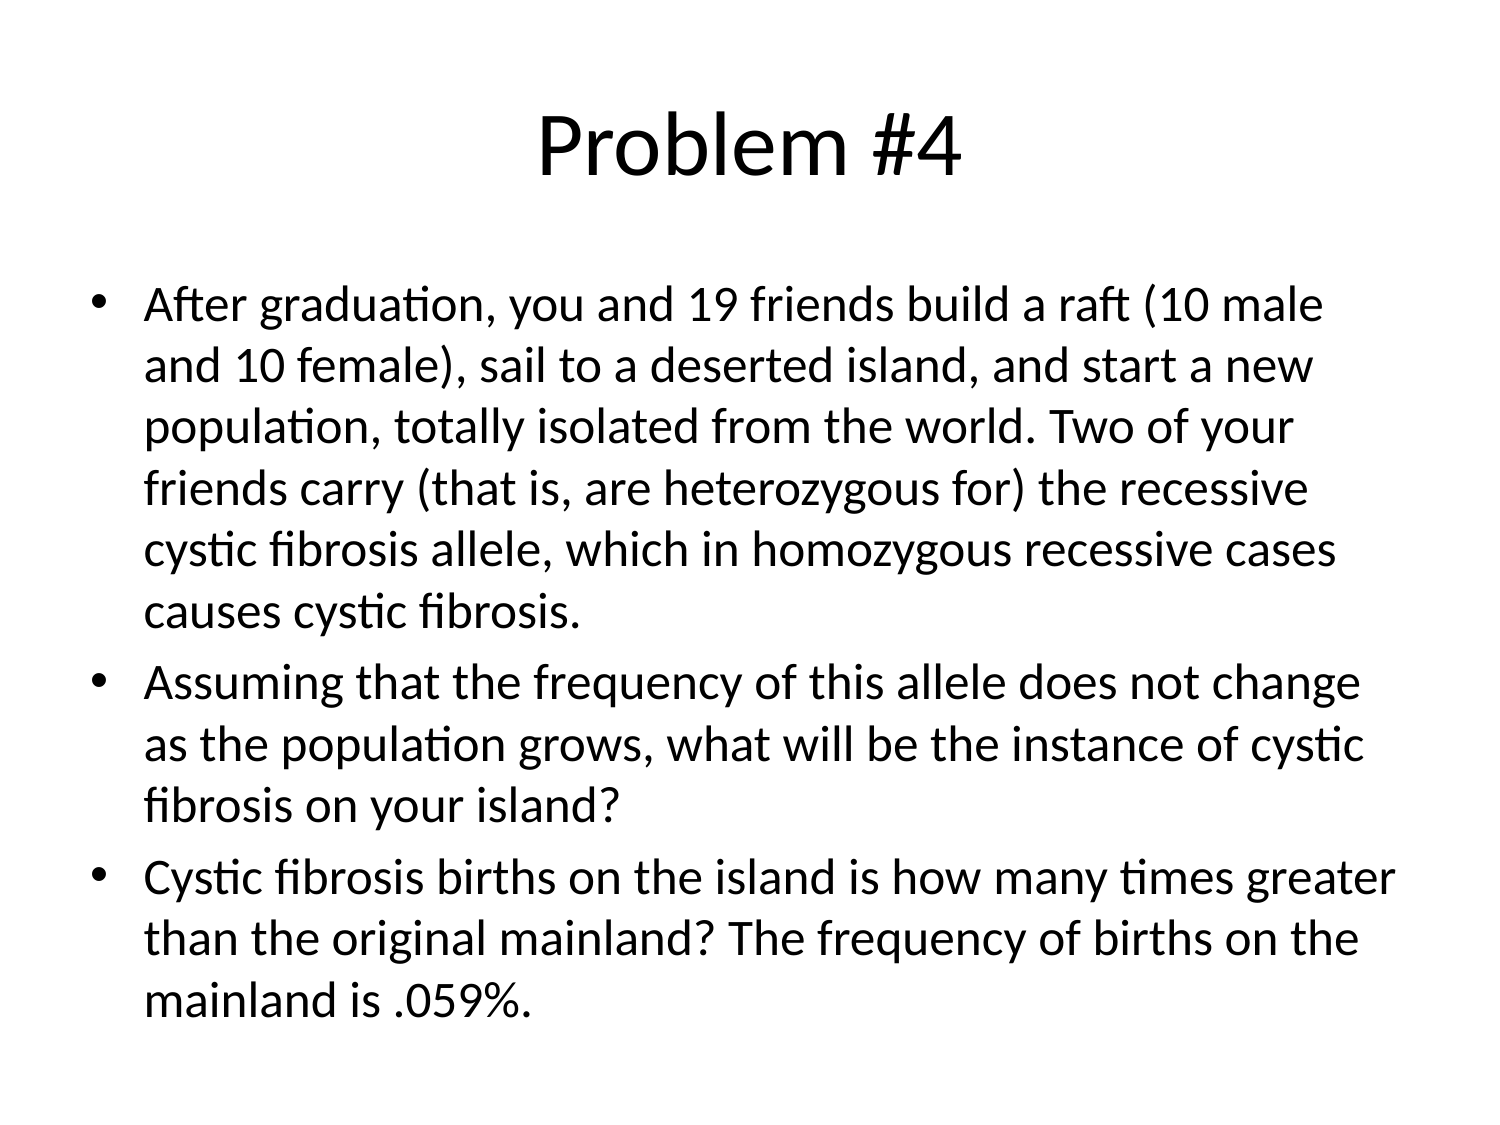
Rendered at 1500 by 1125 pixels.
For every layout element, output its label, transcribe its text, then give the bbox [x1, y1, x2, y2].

list After graduation, you and 19 friends build a raft (10 male and 10 female), sail to a deserted island, and start a new population, totally isolated from the world. Two of your friends carry (that is, are heterozygous for) the recessive cystic fibrosis allele, which in homozygous recessive cases causes cystic fibrosis. Assuming that the frequency of this allele does not change as the population grows, what will be the instance of cystic fibrosis on your island? Cystic fibrosis births on the island is how many times greater than the original mainland? The frequency of births on the mainland is .059%. [75, 262, 1425, 1038]
title Problem #4 [75, 45, 1425, 233]
